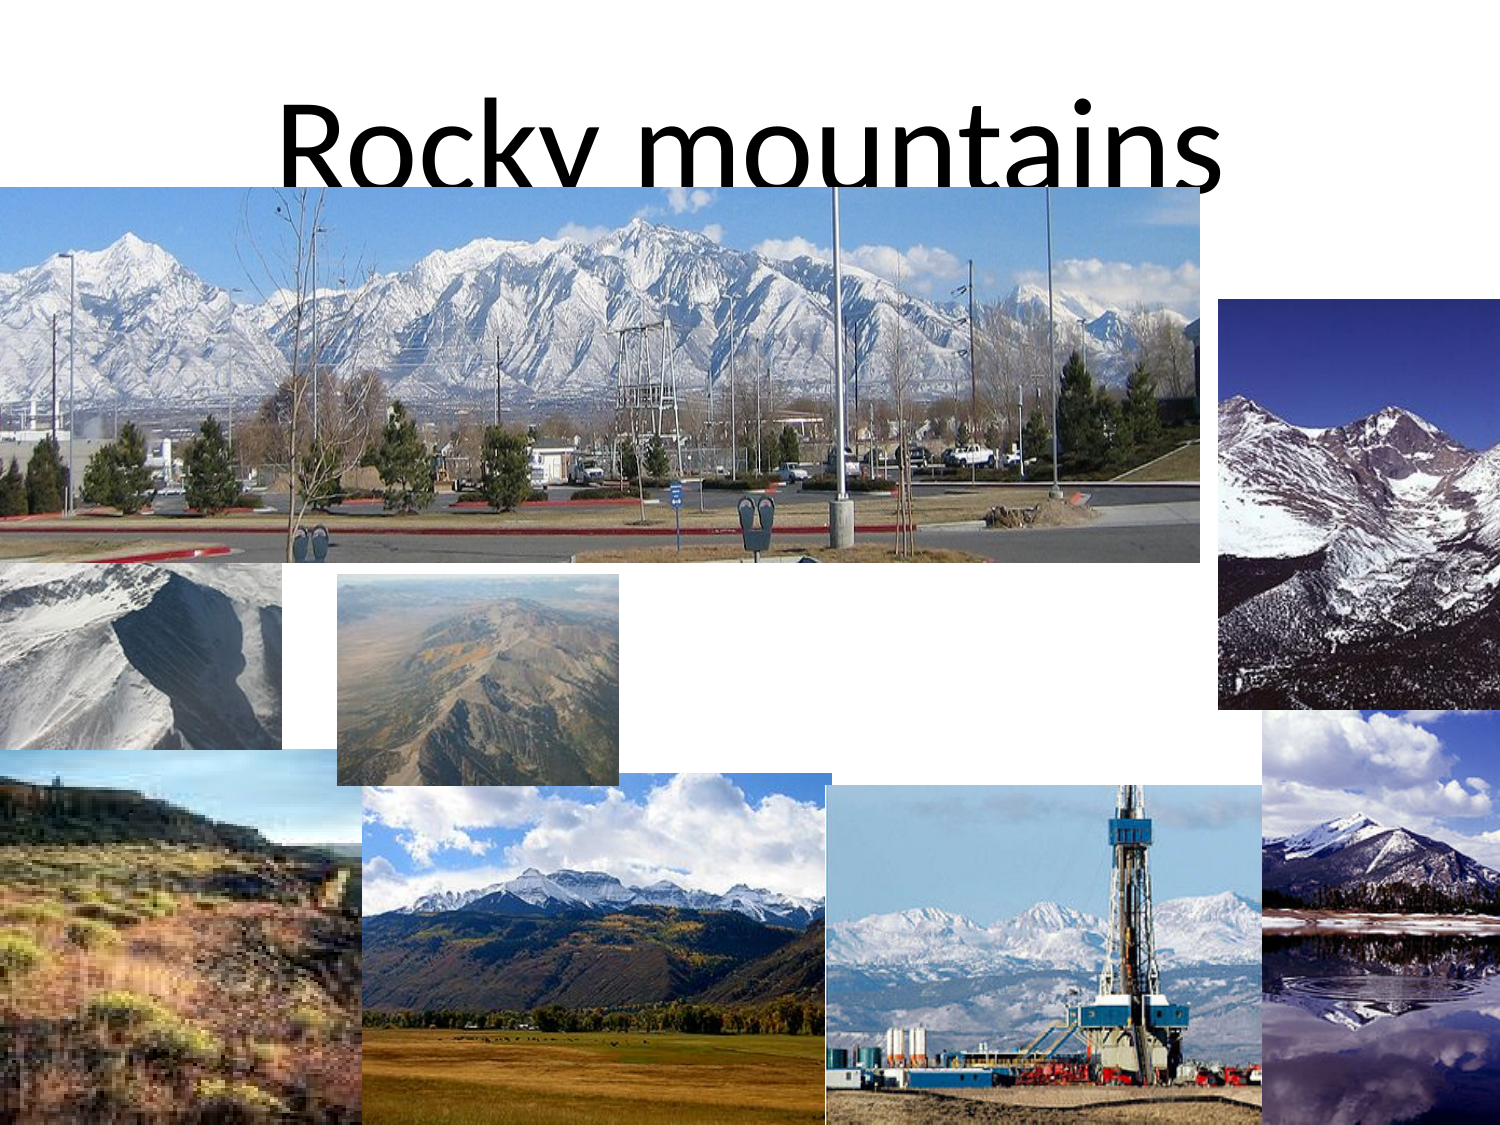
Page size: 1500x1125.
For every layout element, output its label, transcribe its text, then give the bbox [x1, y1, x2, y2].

title Rocky mountains [75, 45, 1425, 233]
picture [0, 187, 1500, 1125]
